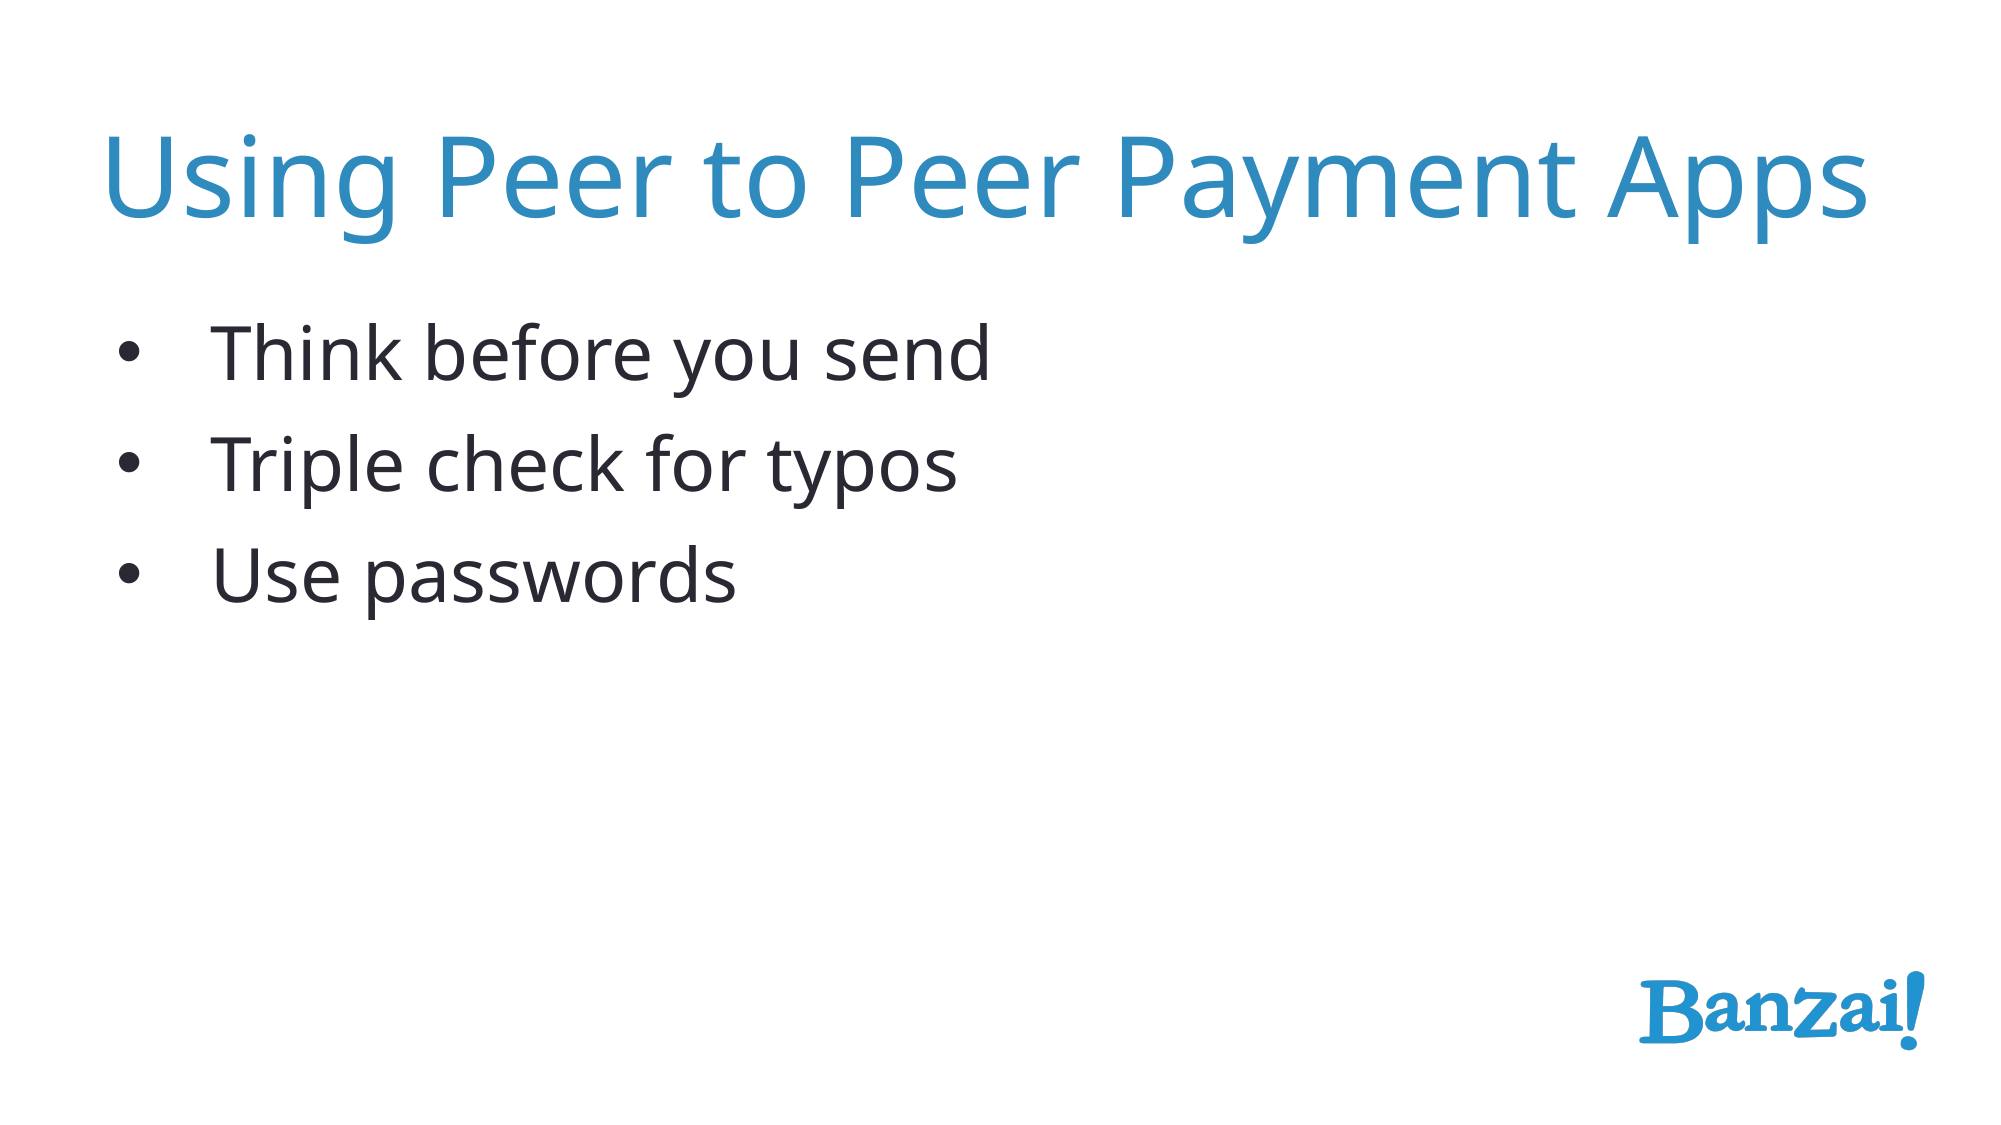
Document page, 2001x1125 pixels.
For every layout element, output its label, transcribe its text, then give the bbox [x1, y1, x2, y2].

title Using Peer to Peer Payment Apps [91, 16, 1892, 250]
picture [1639, 971, 1925, 1055]
subtitle Think before you send Triple check for typos Use passwords [108, 297, 1875, 1019]
